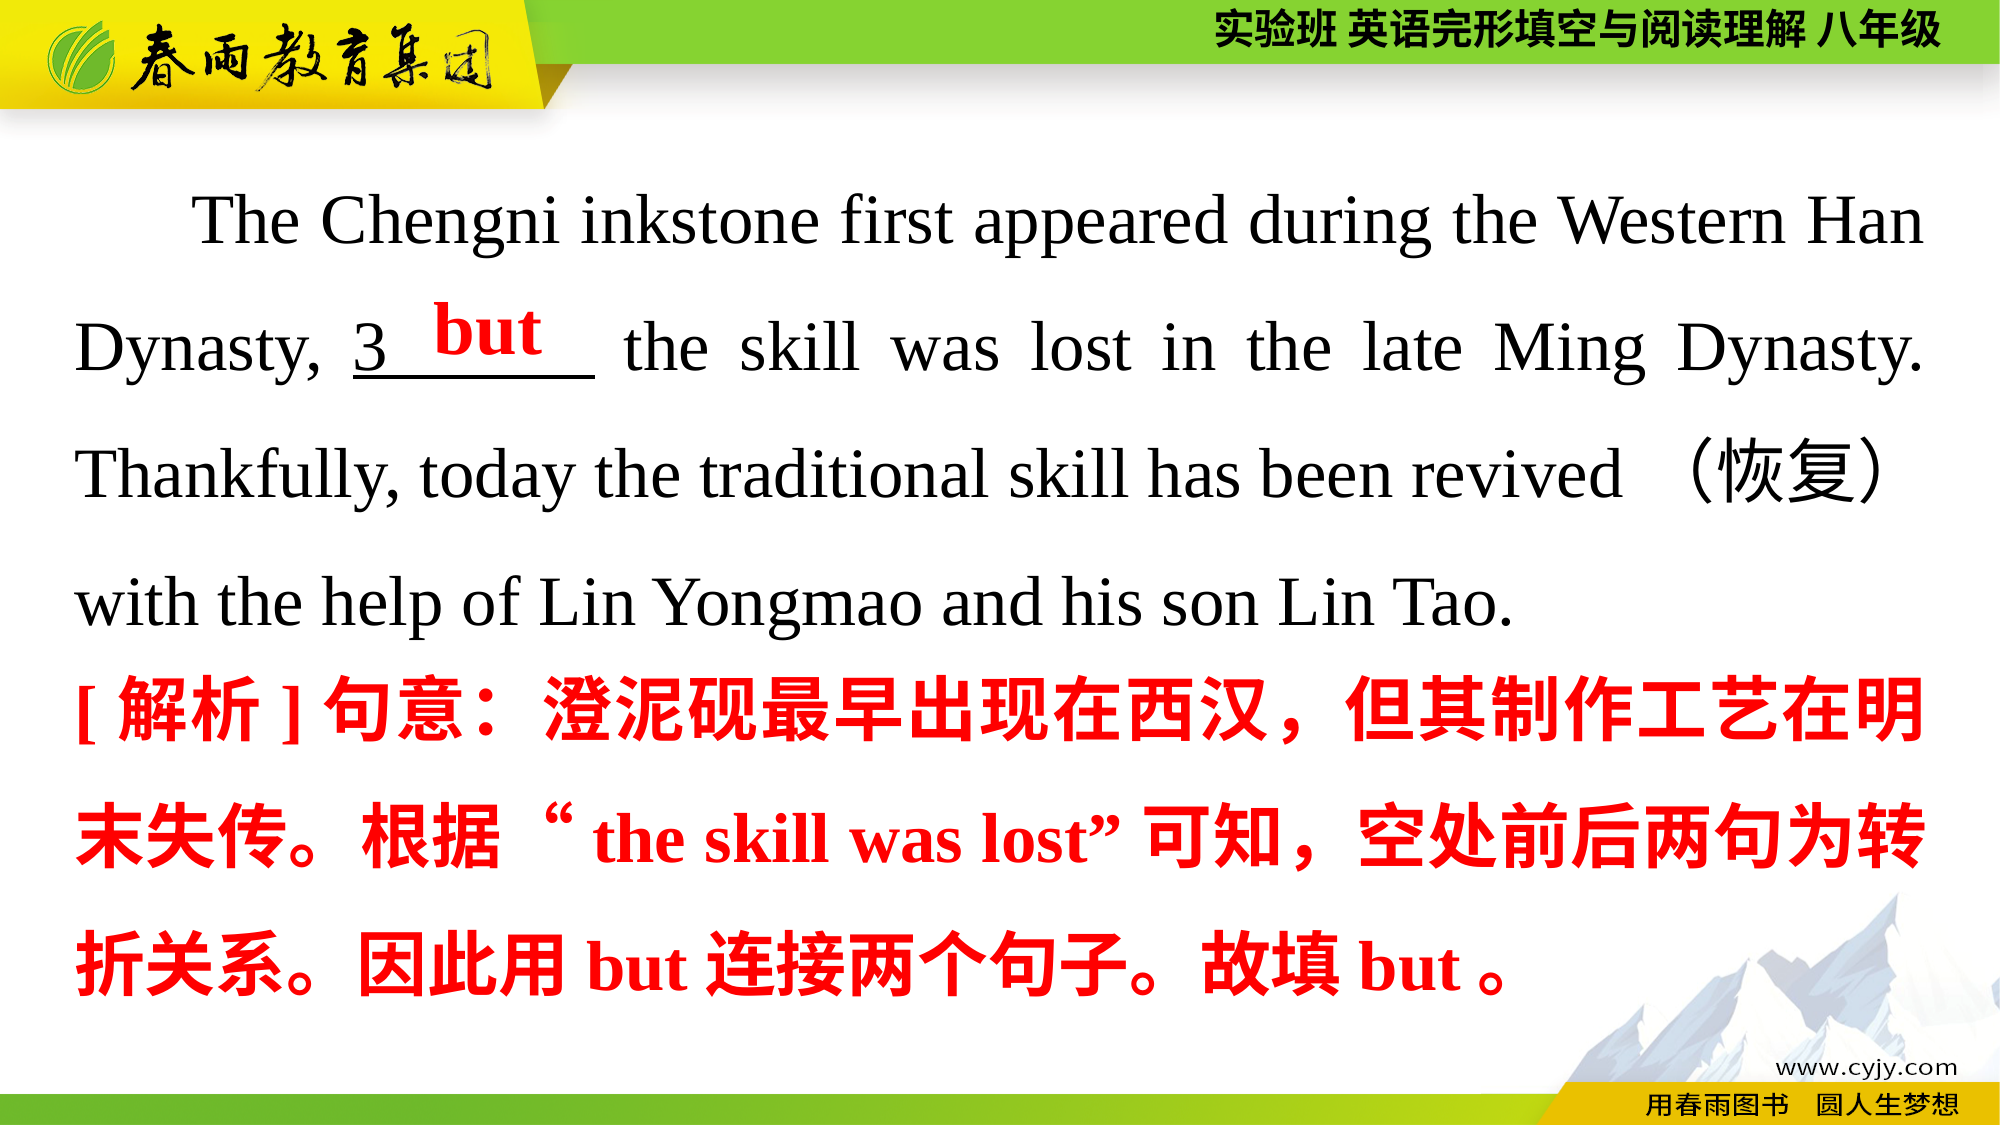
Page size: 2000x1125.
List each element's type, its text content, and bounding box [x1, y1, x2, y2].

picture [0, 0, 2000, 1125]
list The Chengni inkstone first appeared during the Western Han Dynasty, 3 the skill was lost in the late Ming Dynasty. Thankfully, today the traditional skill has been revived（恢复） with the help of Lin Yongmao and his son Lin Tao. [59, 122, 1944, 614]
text_box but [418, 272, 558, 377]
text_box [解析]句意：澄泥砚最早出现在西汉，但其制作工艺在明末失传。根据“the skill was lost”可知，空处前后两句为转折关系。因此用but连接两个句子。故填but。 [59, 614, 1944, 1012]
